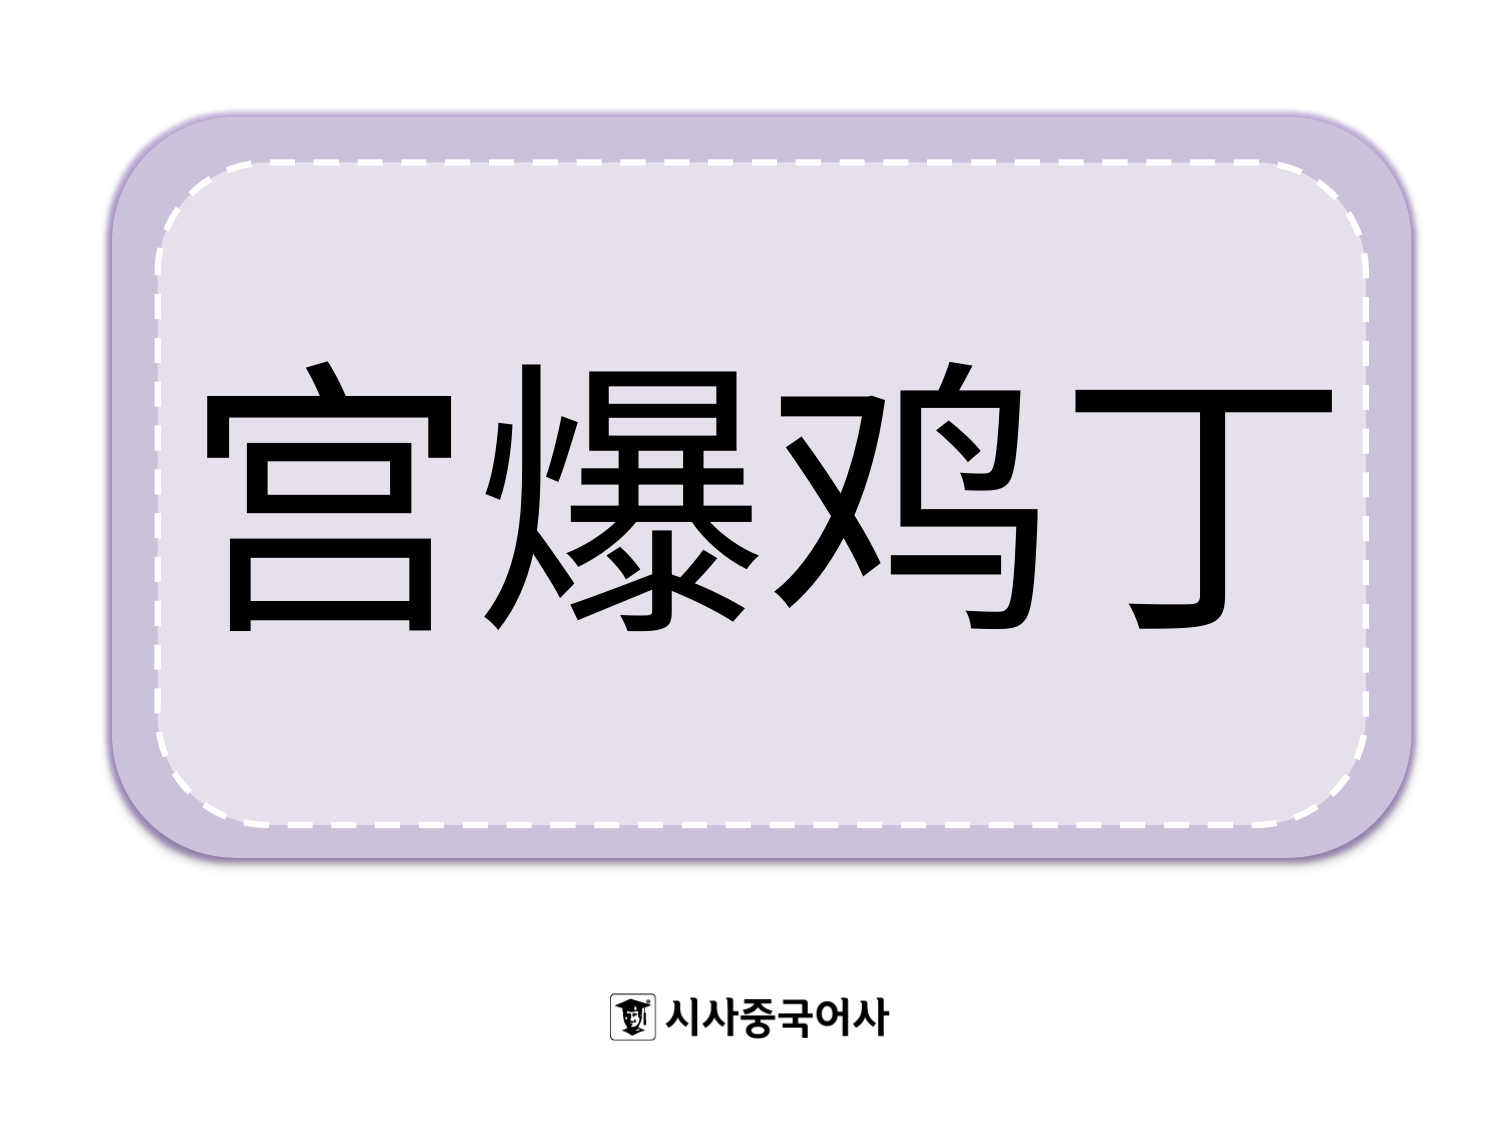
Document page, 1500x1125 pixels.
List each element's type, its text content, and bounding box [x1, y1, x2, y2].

picture [602, 987, 898, 1047]
text_box 宫爆鸡丁 [162, 160, 1371, 824]
